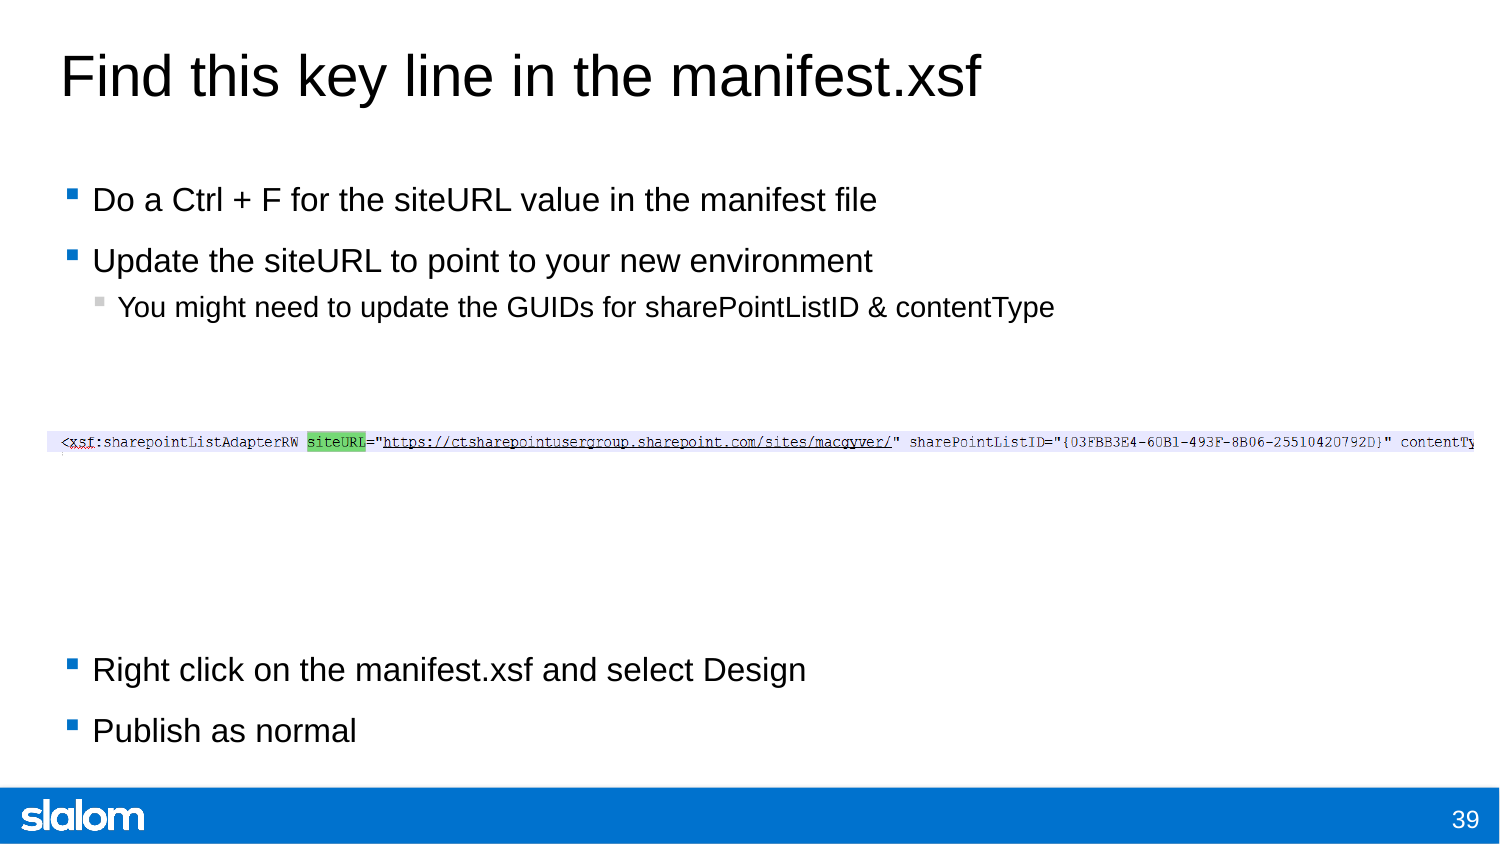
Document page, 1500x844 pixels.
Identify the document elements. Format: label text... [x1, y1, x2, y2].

list Do a Ctrl + F for the siteURL value in the manifest file Update the siteURL to point to your new environment You might need to update the GUIDs for sharePointListID & contentType Right click on the manifest.xsf and select Design Publish as normal [64, 464, 1436, 678]
list Do a Ctrl + F for the siteURL value in the manifest file Update the siteURL to point to your new environment You might need to update the GUIDs for sharePointListID & contentType Right click on the manifest.xsf and select Design Publish as normal [64, 175, 1436, 428]
slide_number 39 [1144, 806, 1495, 831]
picture [47, 429, 1474, 456]
picture [21, 799, 144, 831]
title Find this key line in the manifest.xsf [38, 34, 1463, 118]
